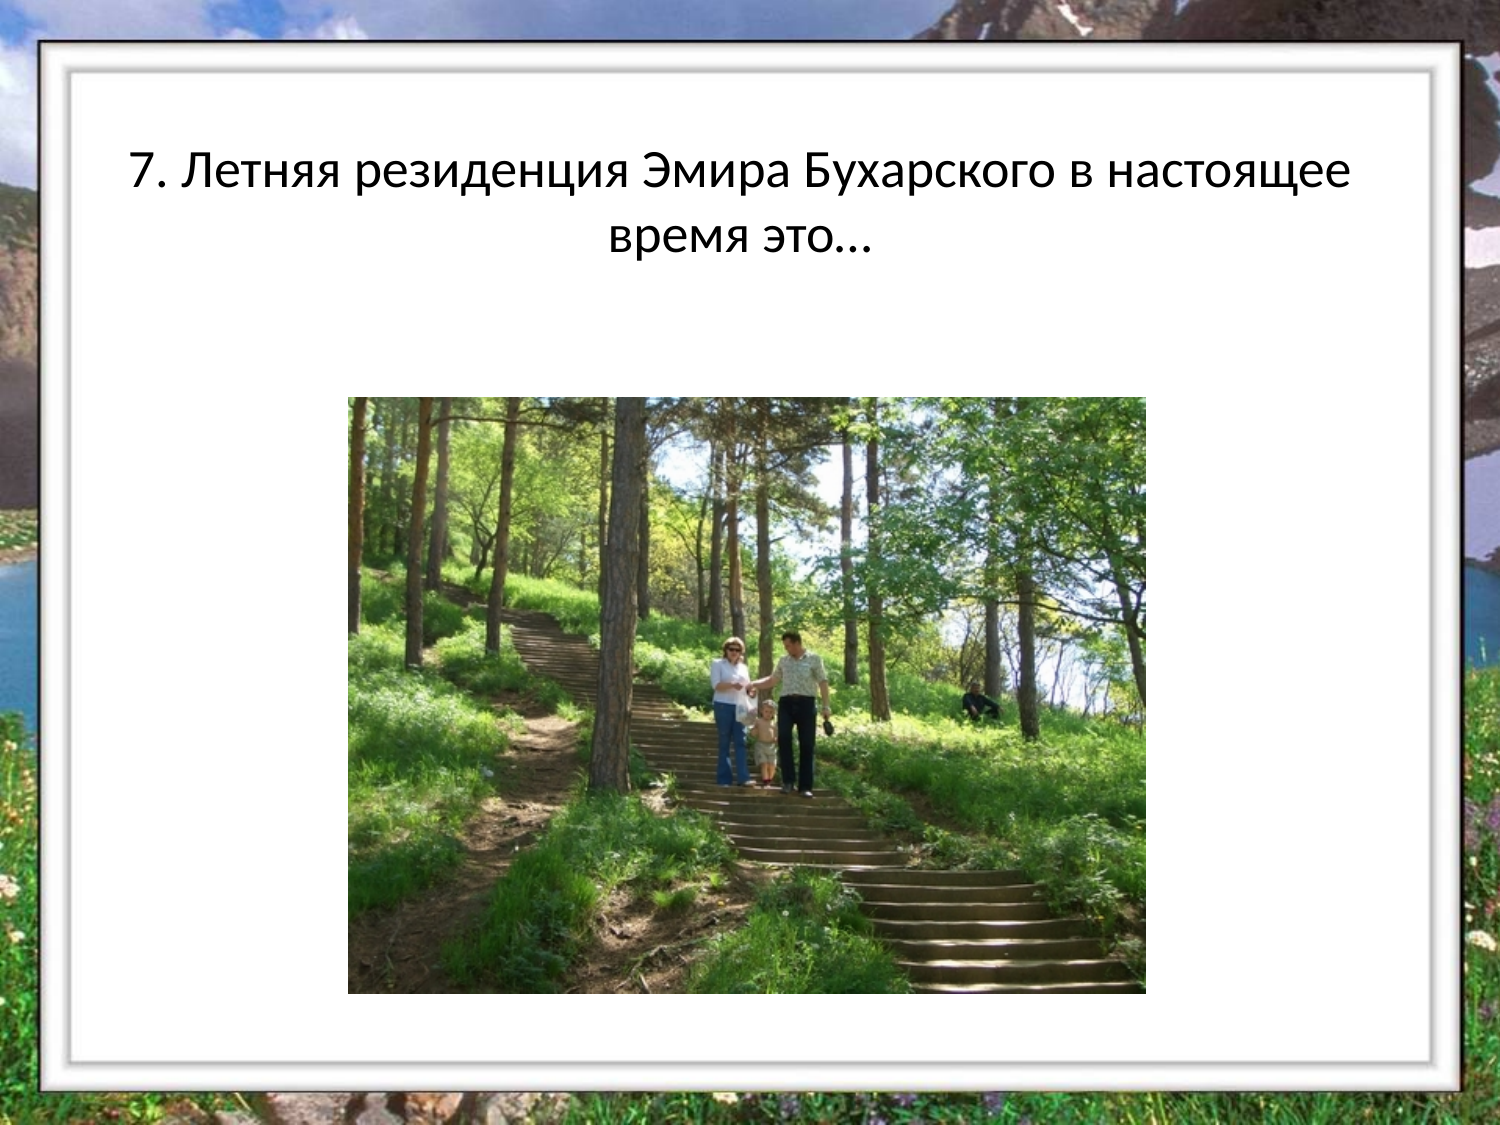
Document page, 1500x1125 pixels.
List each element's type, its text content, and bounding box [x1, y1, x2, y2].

title 7. Летняя резиденция Эмира Бухарского в настоящее время это… [64, 125, 1415, 337]
picture [0, 0, 1500, 1125]
